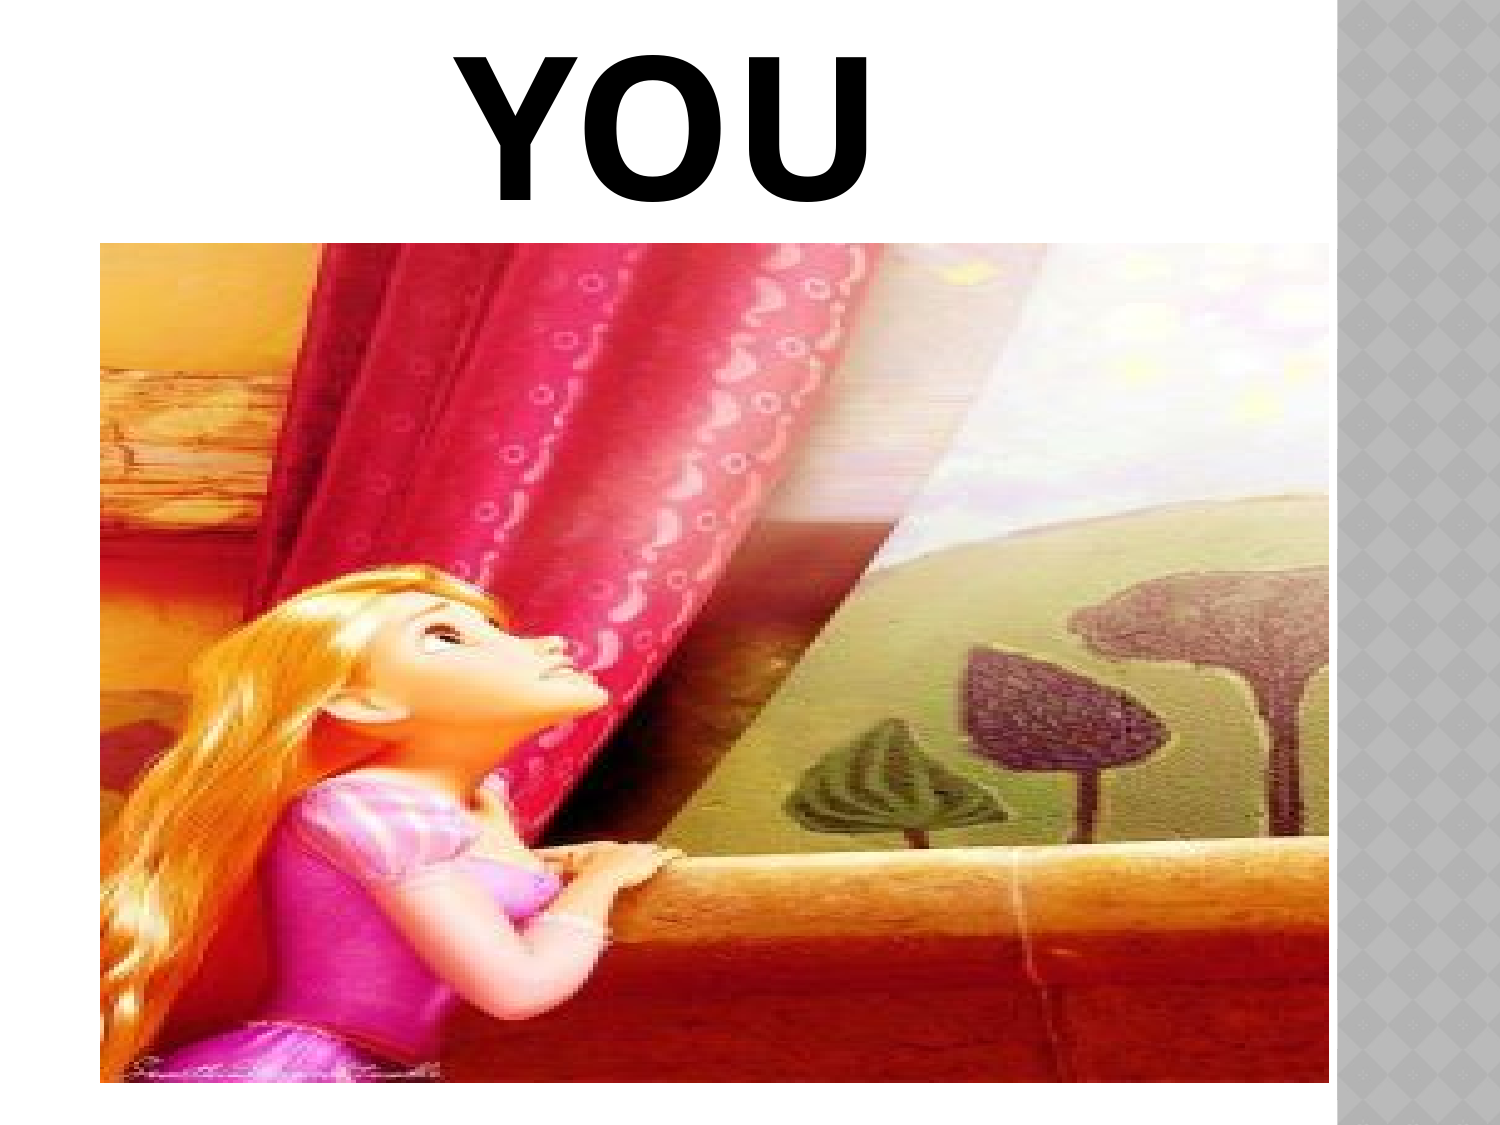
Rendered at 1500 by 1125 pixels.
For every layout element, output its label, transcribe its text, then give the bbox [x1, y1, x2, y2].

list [99, 243, 1330, 1083]
title Thank you [75, 52, 1263, 240]
